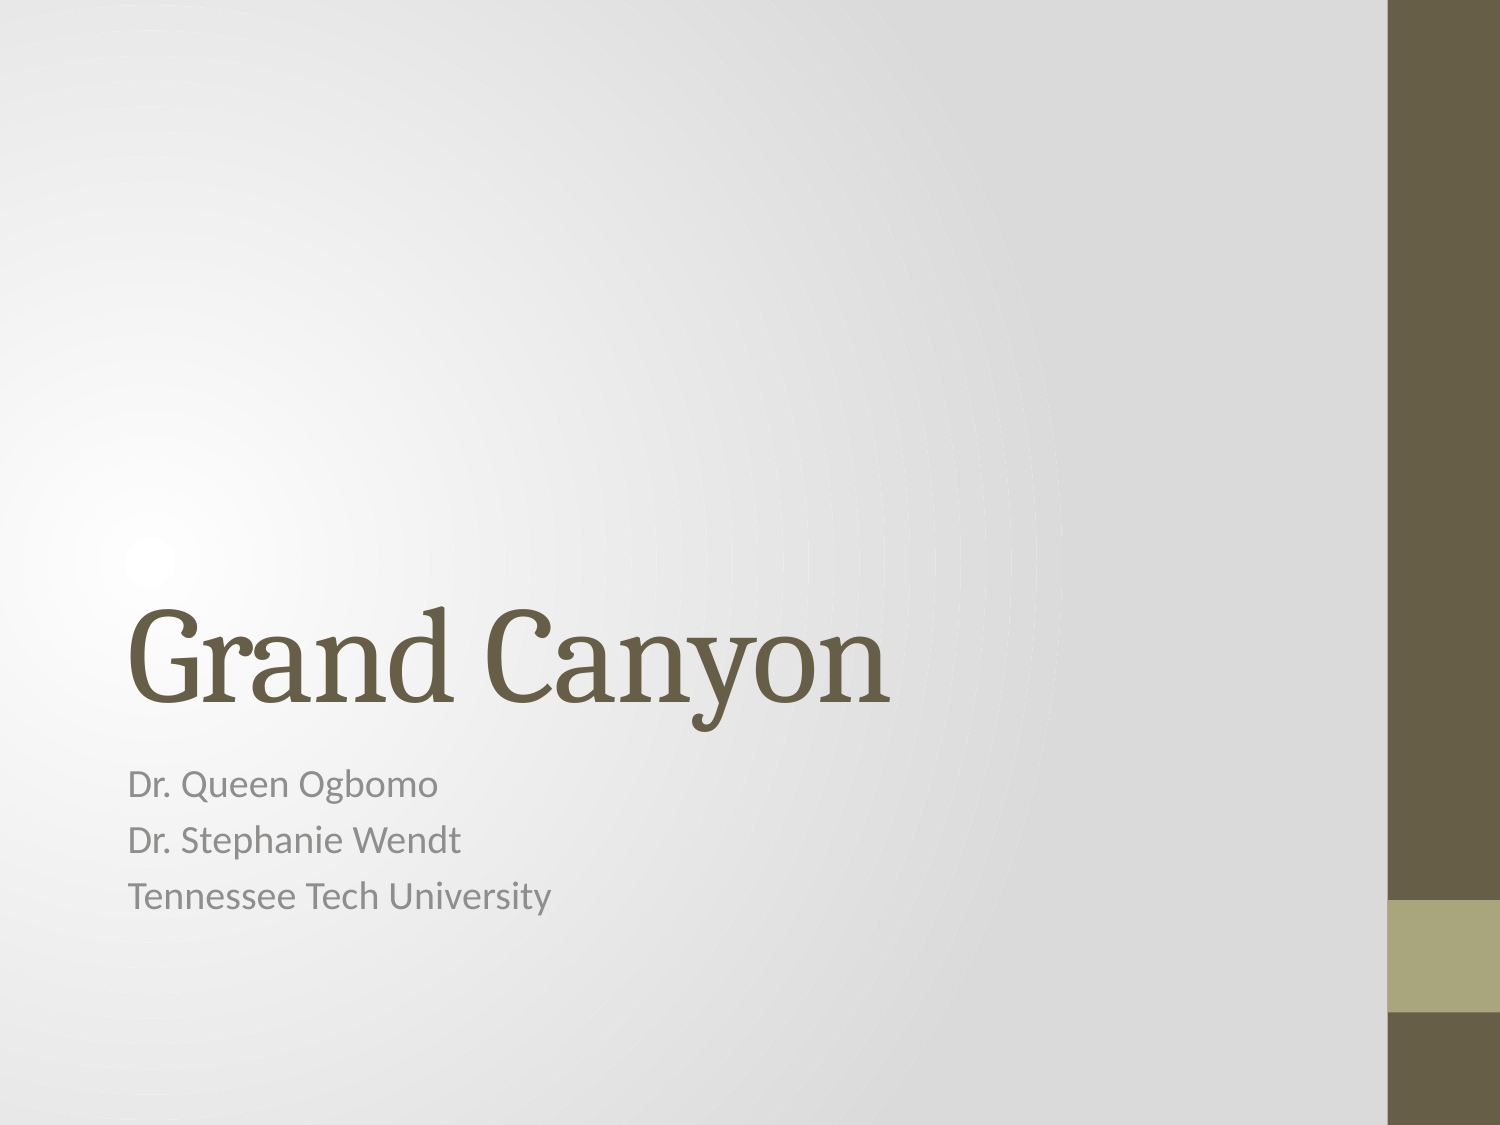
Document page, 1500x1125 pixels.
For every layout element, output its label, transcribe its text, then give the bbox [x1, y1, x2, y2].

subtitle Dr. Queen Ogbomo Dr. Stephanie Wendt Tennessee Tech University [112, 750, 1173, 925]
title Grand Canyon [112, 312, 1350, 738]
